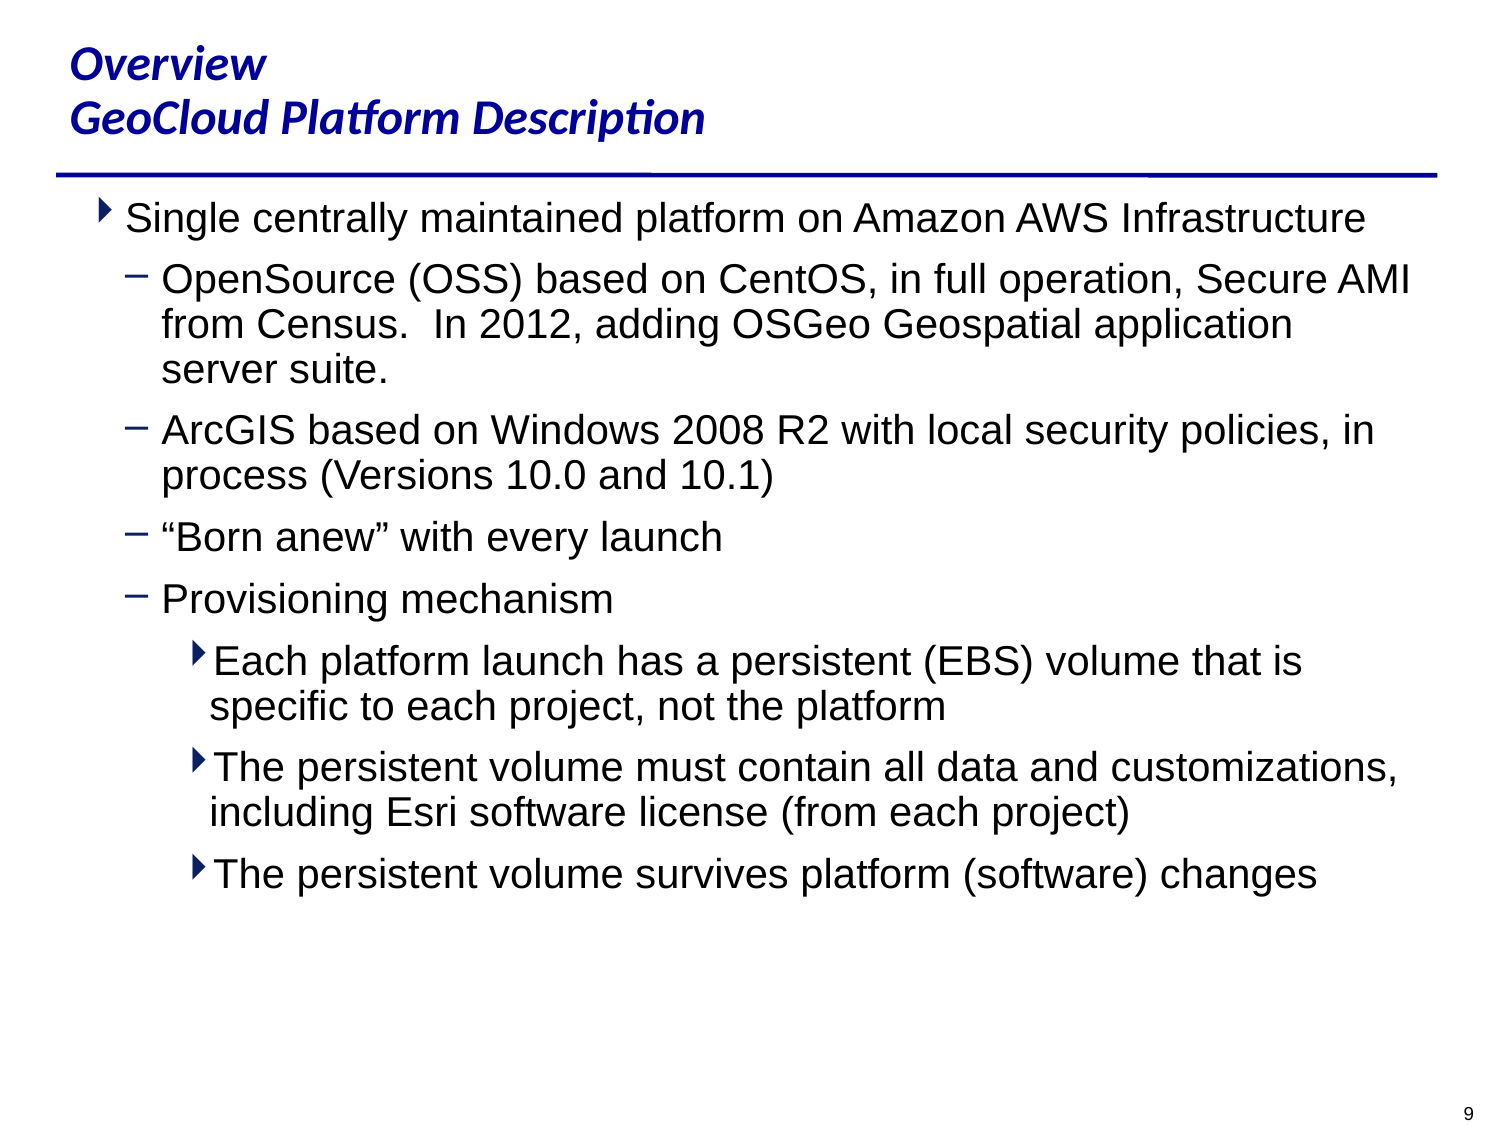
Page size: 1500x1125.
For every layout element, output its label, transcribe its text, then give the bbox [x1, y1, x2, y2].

list Single centrally maintained platform on Amazon AWS Infrastructure OpenSource (OSS) based on CentOS, in full operation, Secure AMI from Census. In 2012, adding OSGeo Geospatial application server suite. ArcGIS based on Windows 2008 R2 with local security policies, in process (Versions 10.0 and 10.1) “Born anew” with every launch Provisioning mechanism Each platform launch has a persistent (EBS) volume that is specific to each project, not the platform The persistent volume must contain all data and customizations, including Esri software license (from each project) The persistent volume survives platform (software) changes [86, 190, 1414, 948]
title Overview GeoCloud Platform Description [69, 37, 1431, 163]
